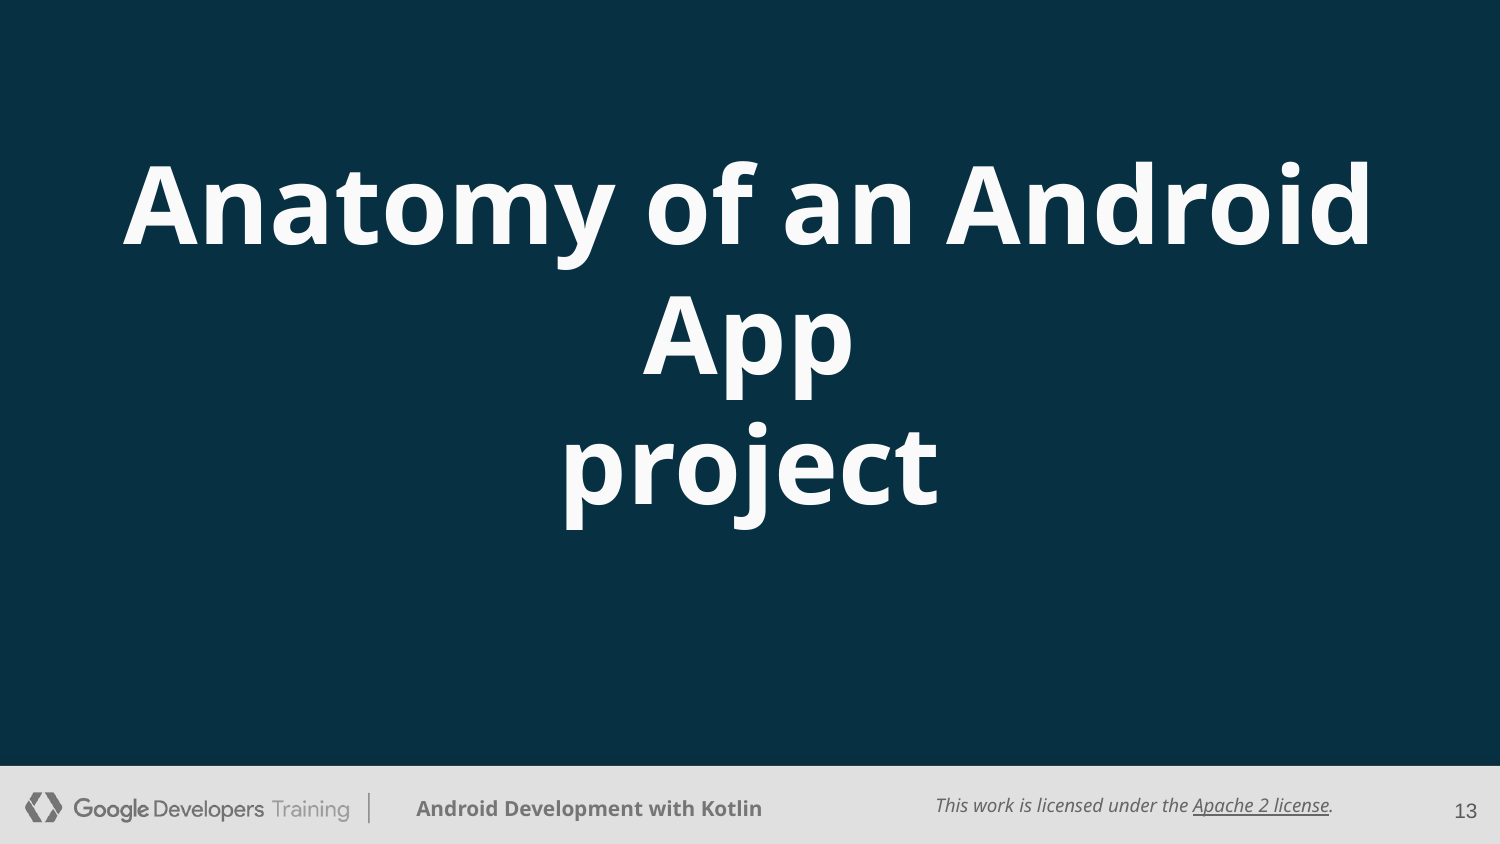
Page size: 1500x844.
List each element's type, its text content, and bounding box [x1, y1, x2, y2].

slide_number ‹#› [1402, 777, 1493, 842]
text_box Anatomy of an Android App project [51, 240, 1449, 541]
picture [0, 0, 1500, 844]
